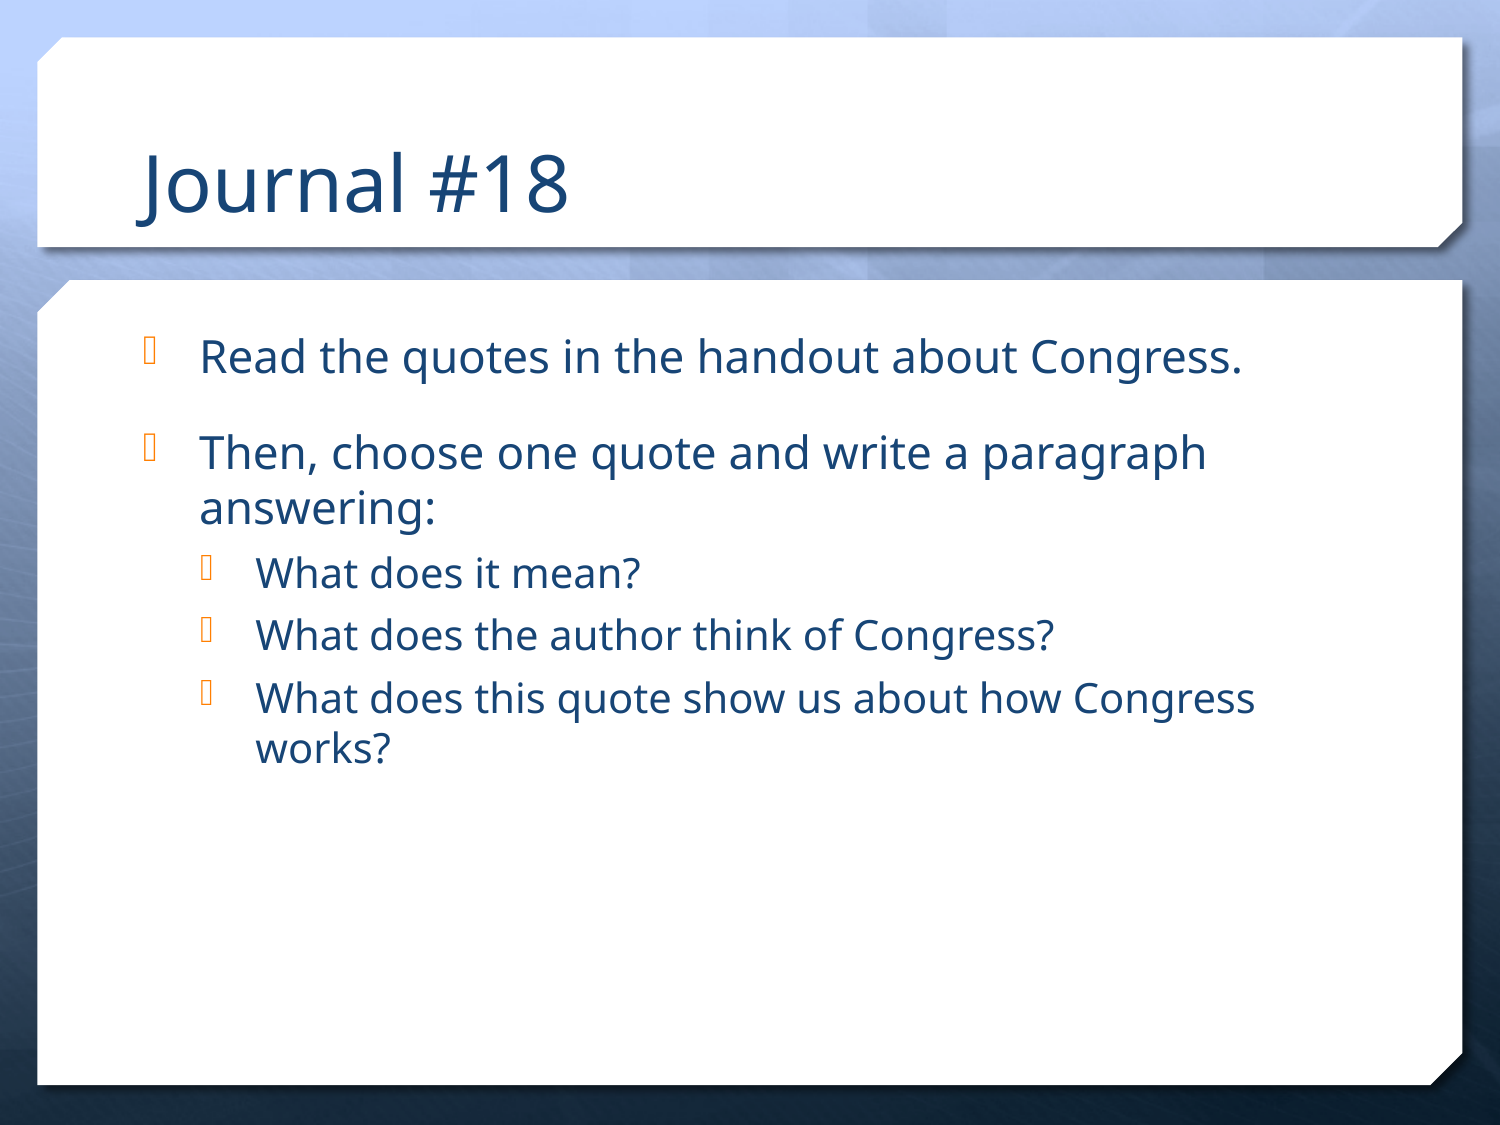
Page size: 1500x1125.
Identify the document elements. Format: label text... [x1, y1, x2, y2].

list Read the quotes in the handout about Congress. Then, choose one quote and write a paragraph answering: What does it mean? What does the author think of Congress? What does this quote show us about how Congress works? [127, 319, 1372, 978]
title Journal #18 [127, 48, 1372, 236]
